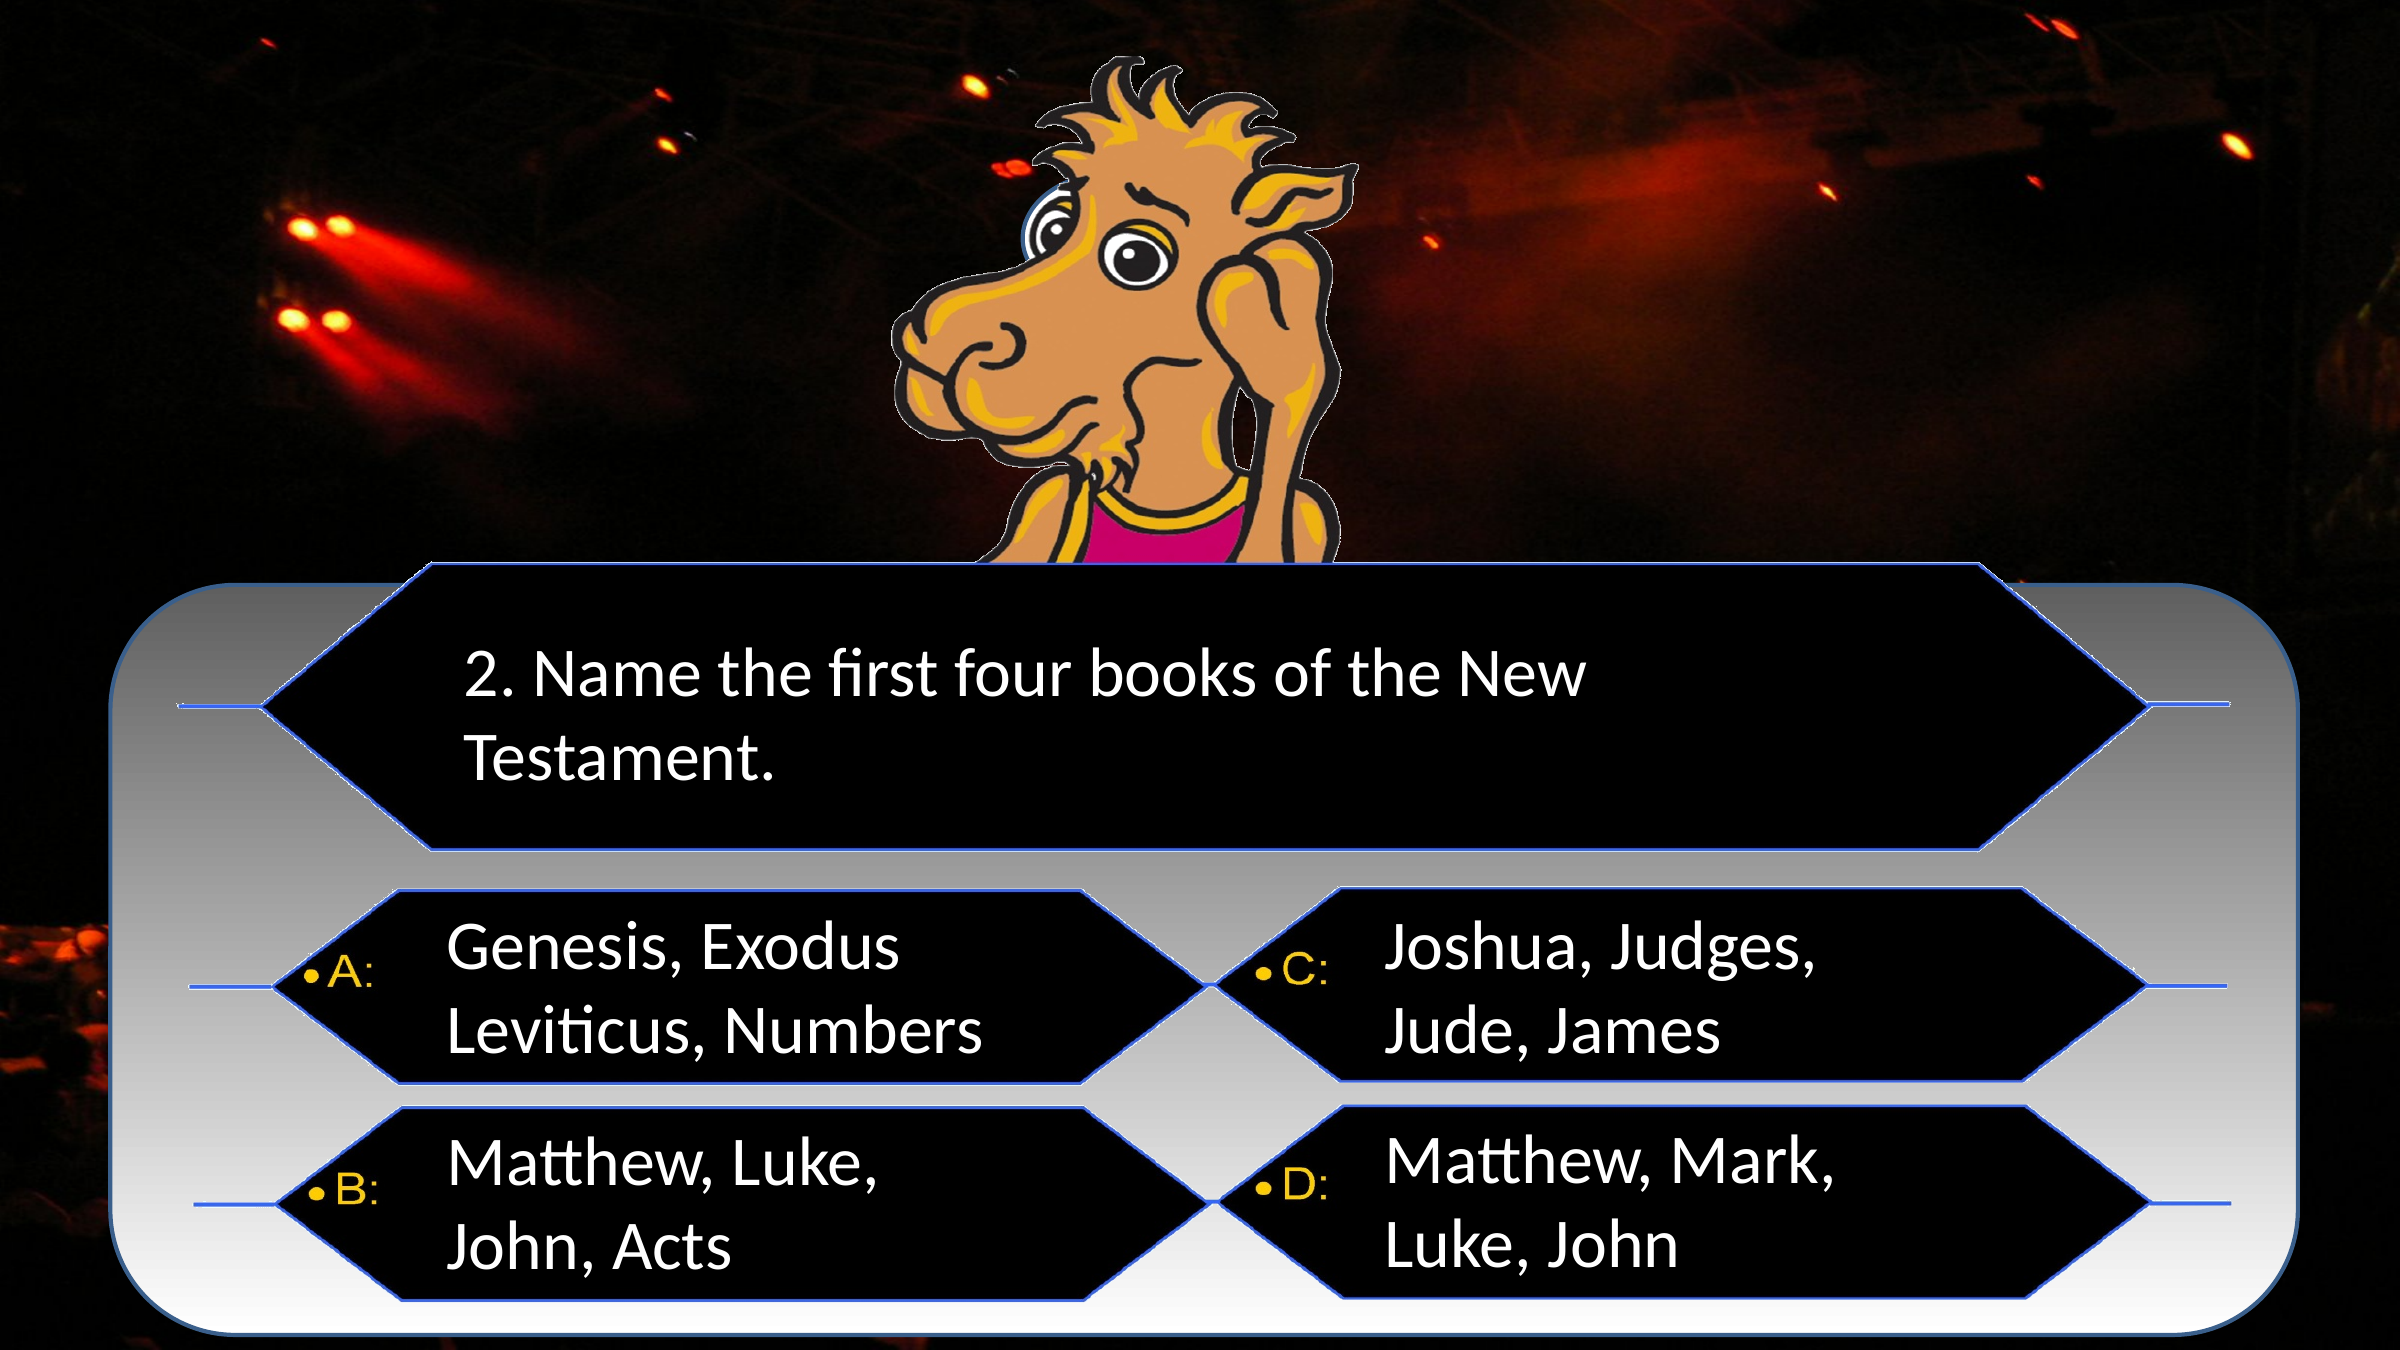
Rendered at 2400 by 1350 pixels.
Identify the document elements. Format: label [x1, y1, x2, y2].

picture [0, 0, 2400, 1350]
text_box [175, 56, 2233, 1350]
